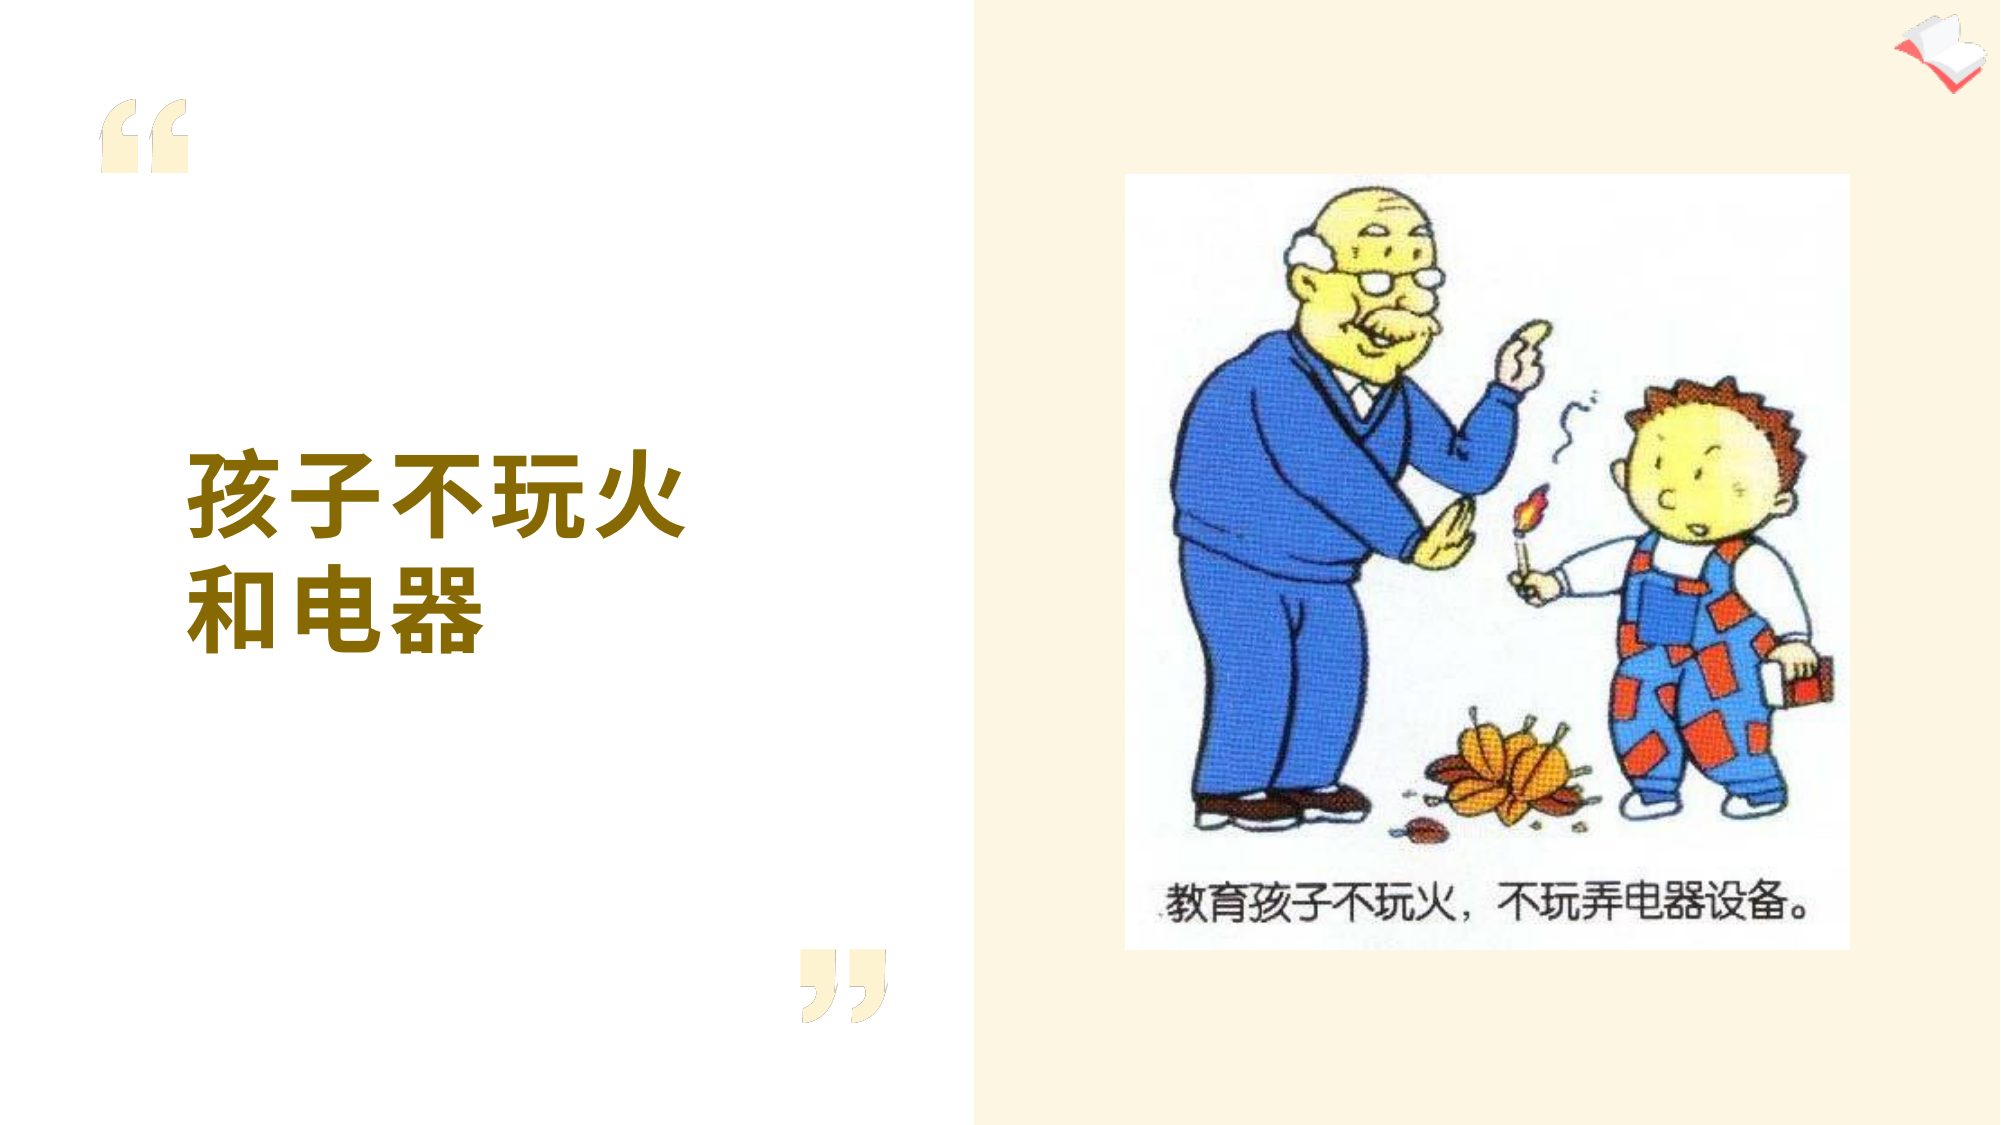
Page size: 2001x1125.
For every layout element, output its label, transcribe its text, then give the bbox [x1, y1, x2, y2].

picture [849, 949, 888, 1023]
picture [149, 99, 188, 173]
picture [1881, 0, 2000, 108]
text_box [973, 0, 2000, 1125]
picture [1124, 174, 1850, 950]
picture [799, 949, 838, 1023]
picture [99, 99, 138, 173]
text_box 孩子不玩火和电器 [174, 425, 800, 675]
